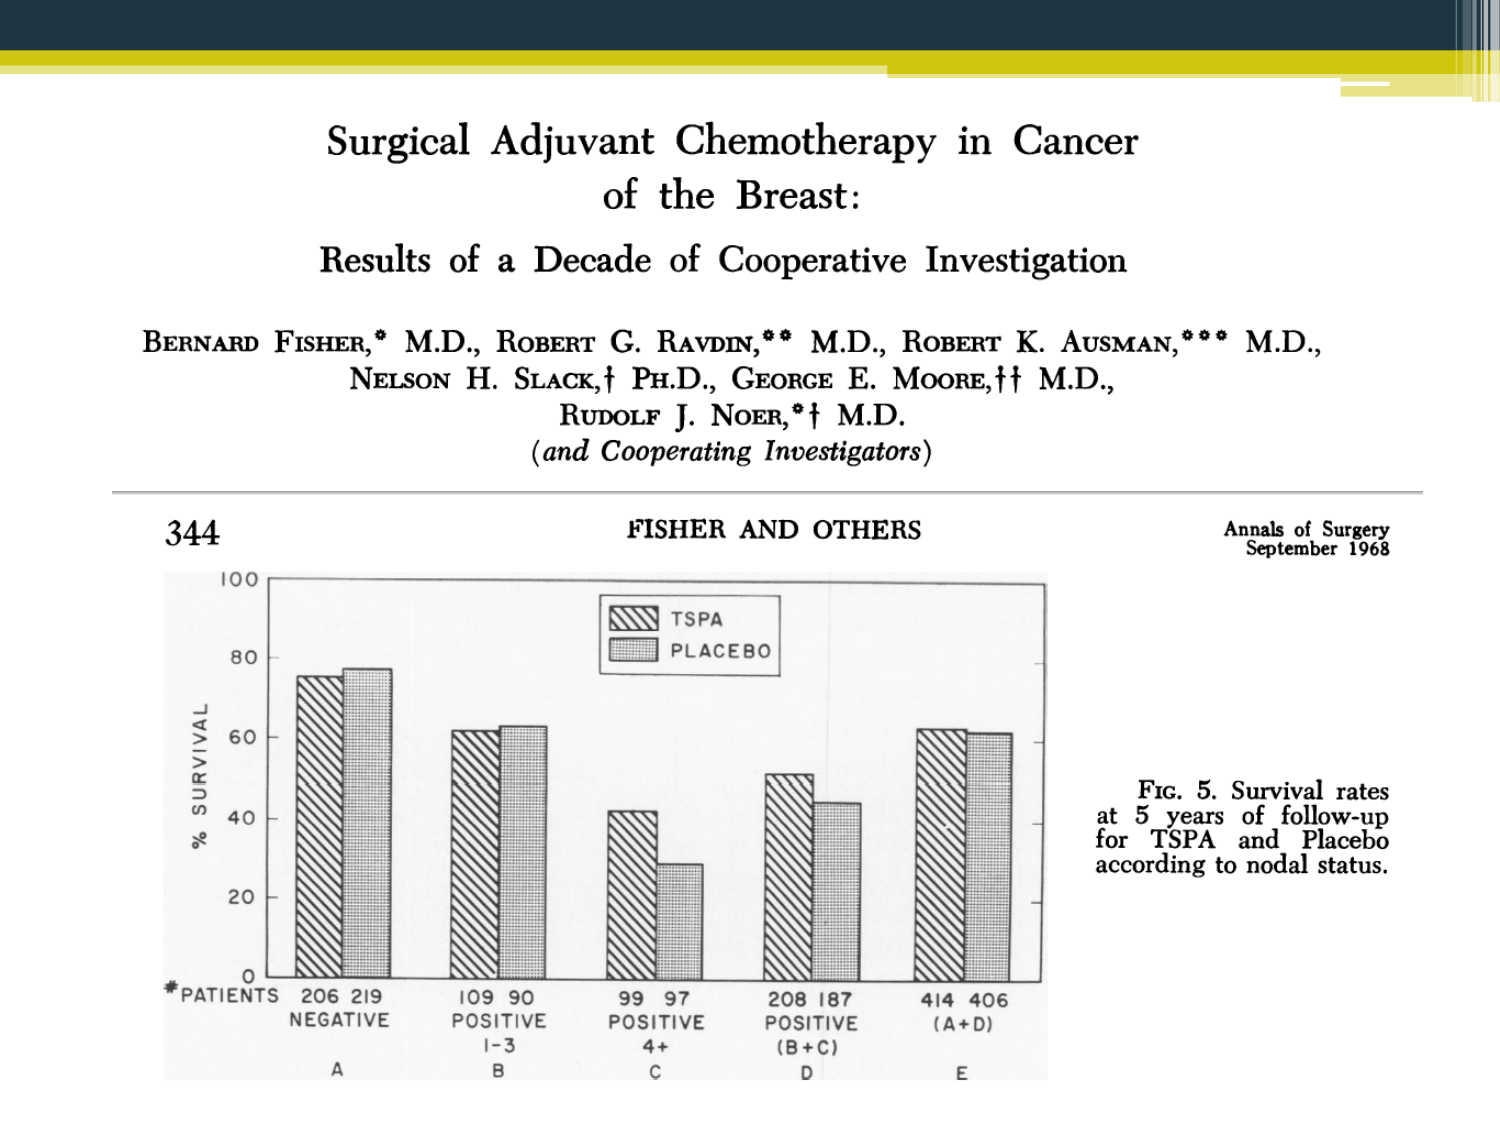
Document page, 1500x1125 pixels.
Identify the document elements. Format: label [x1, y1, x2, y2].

picture [111, 77, 1424, 1107]
